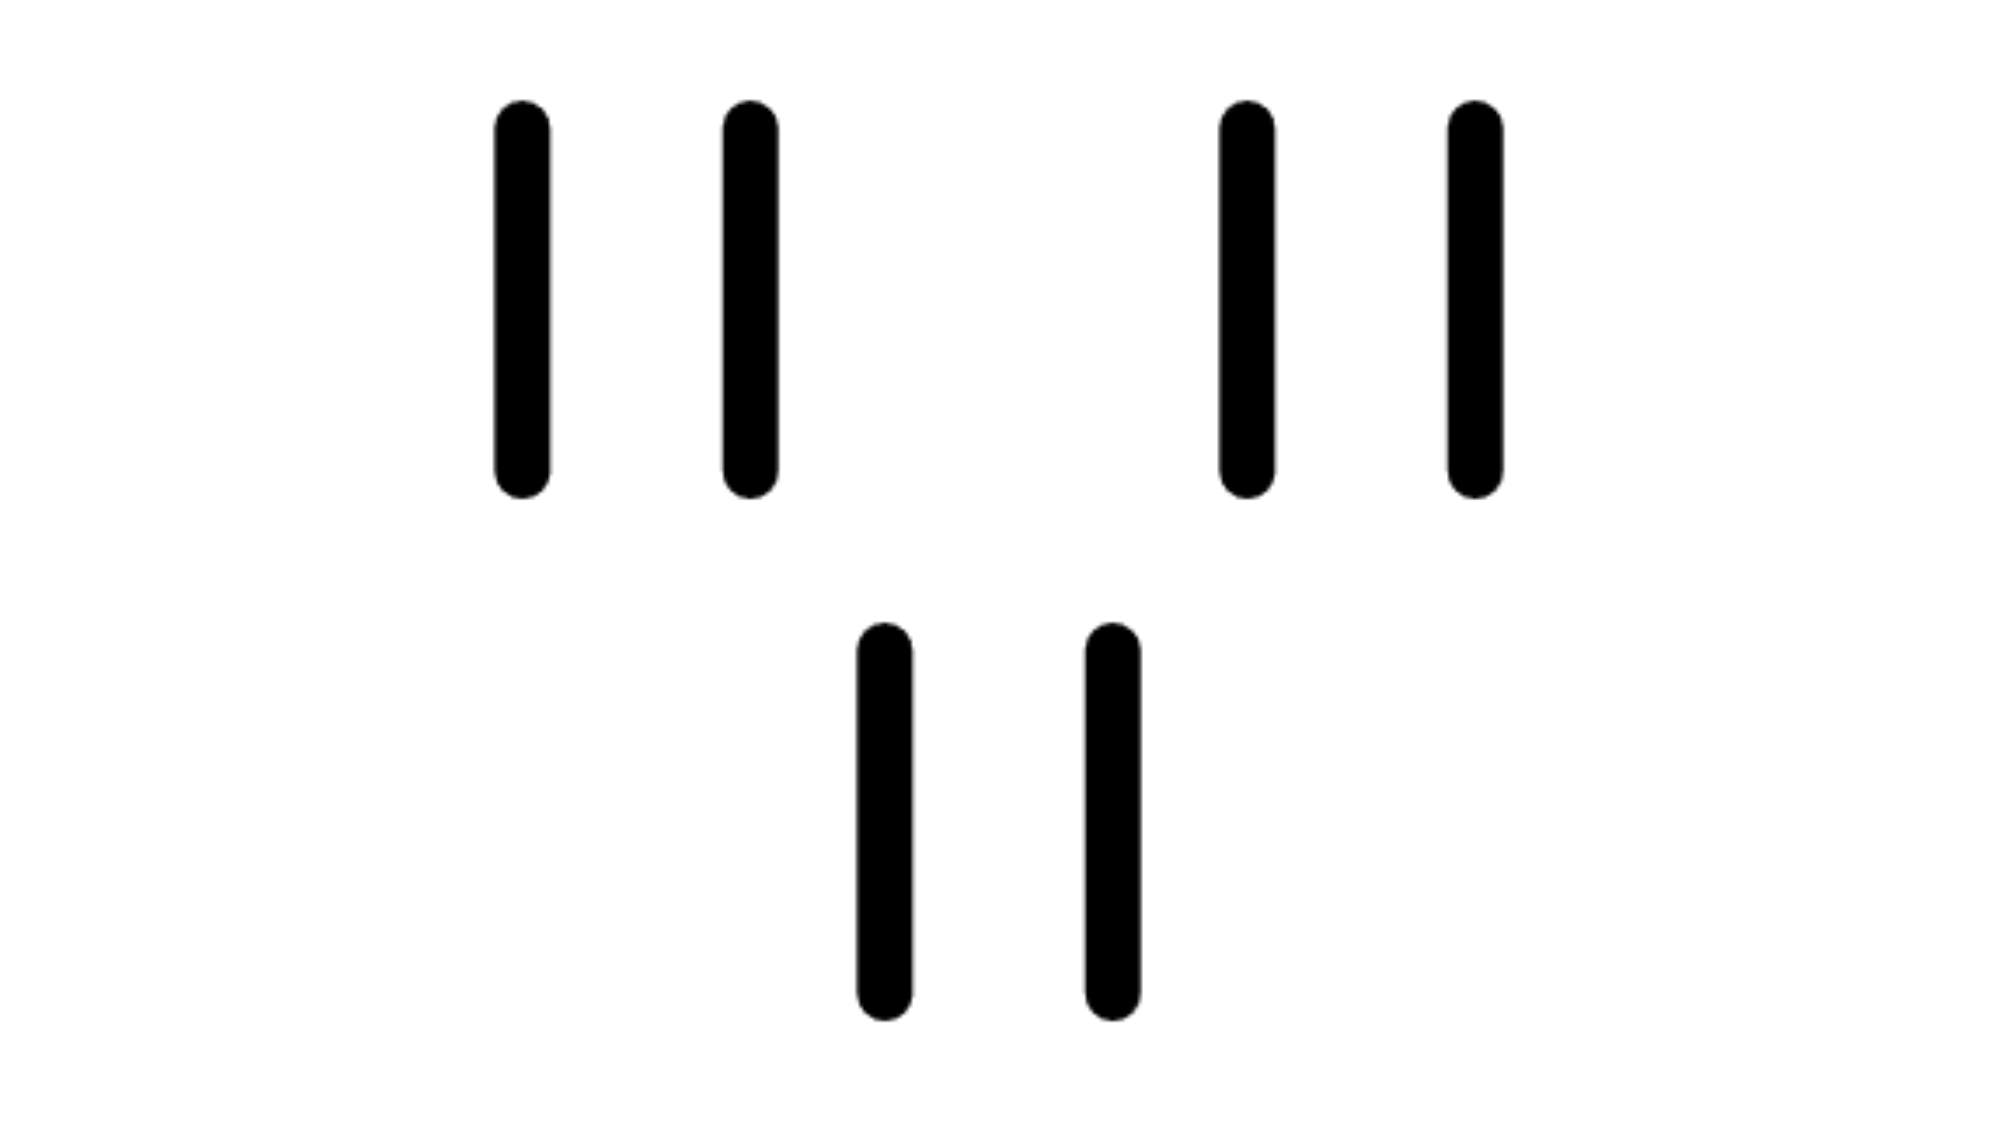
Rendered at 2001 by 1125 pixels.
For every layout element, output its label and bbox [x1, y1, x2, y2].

picture [303, 0, 1697, 1125]
